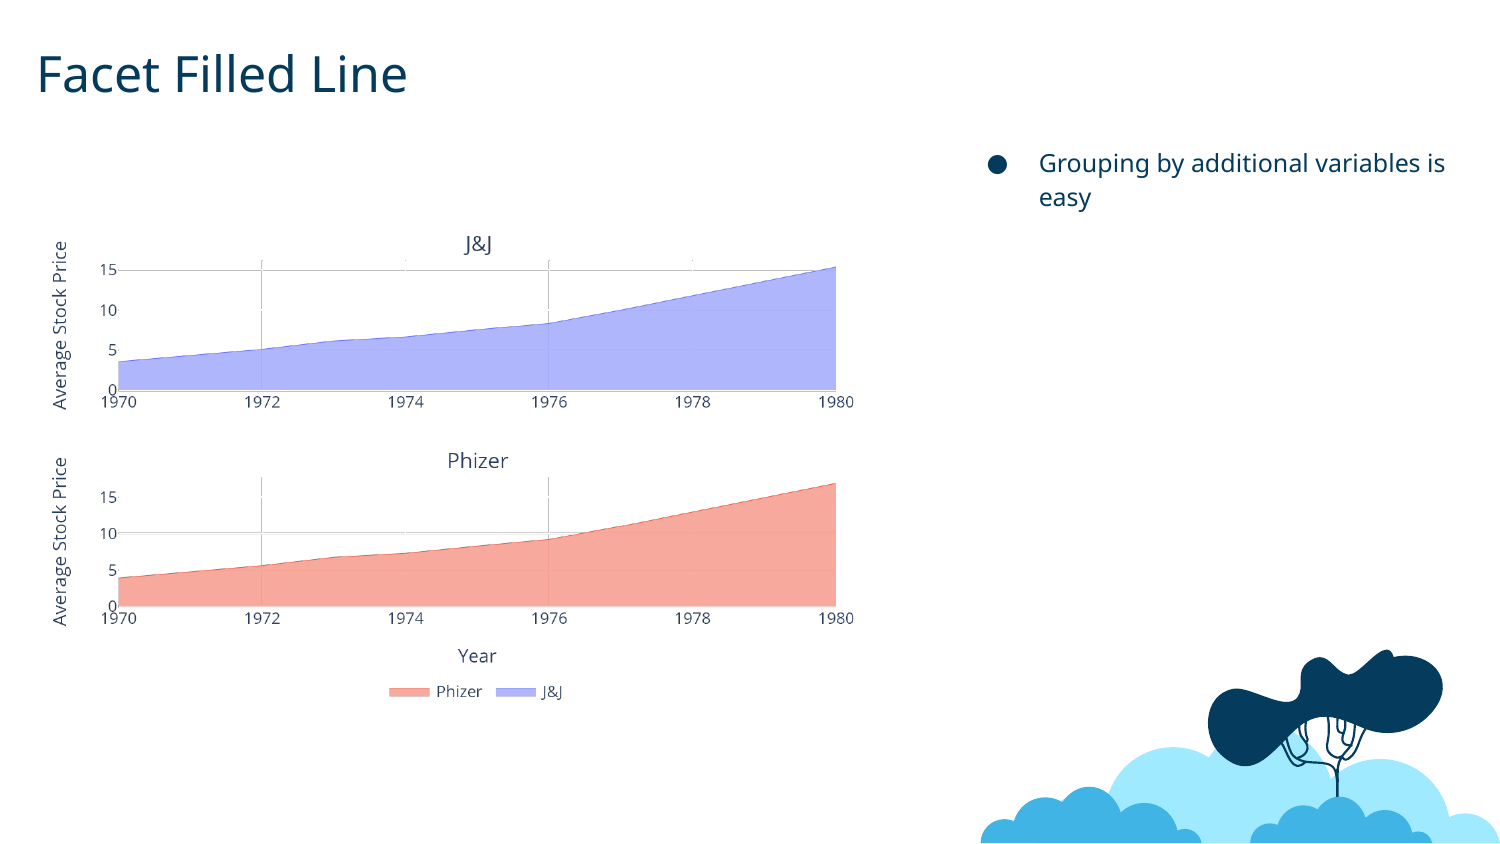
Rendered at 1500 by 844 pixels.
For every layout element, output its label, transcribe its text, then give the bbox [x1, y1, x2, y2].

title Facet Filled Line [21, 26, 1286, 107]
list Grouping by additional variables is easy [948, 127, 1479, 625]
picture [21, 127, 933, 726]
